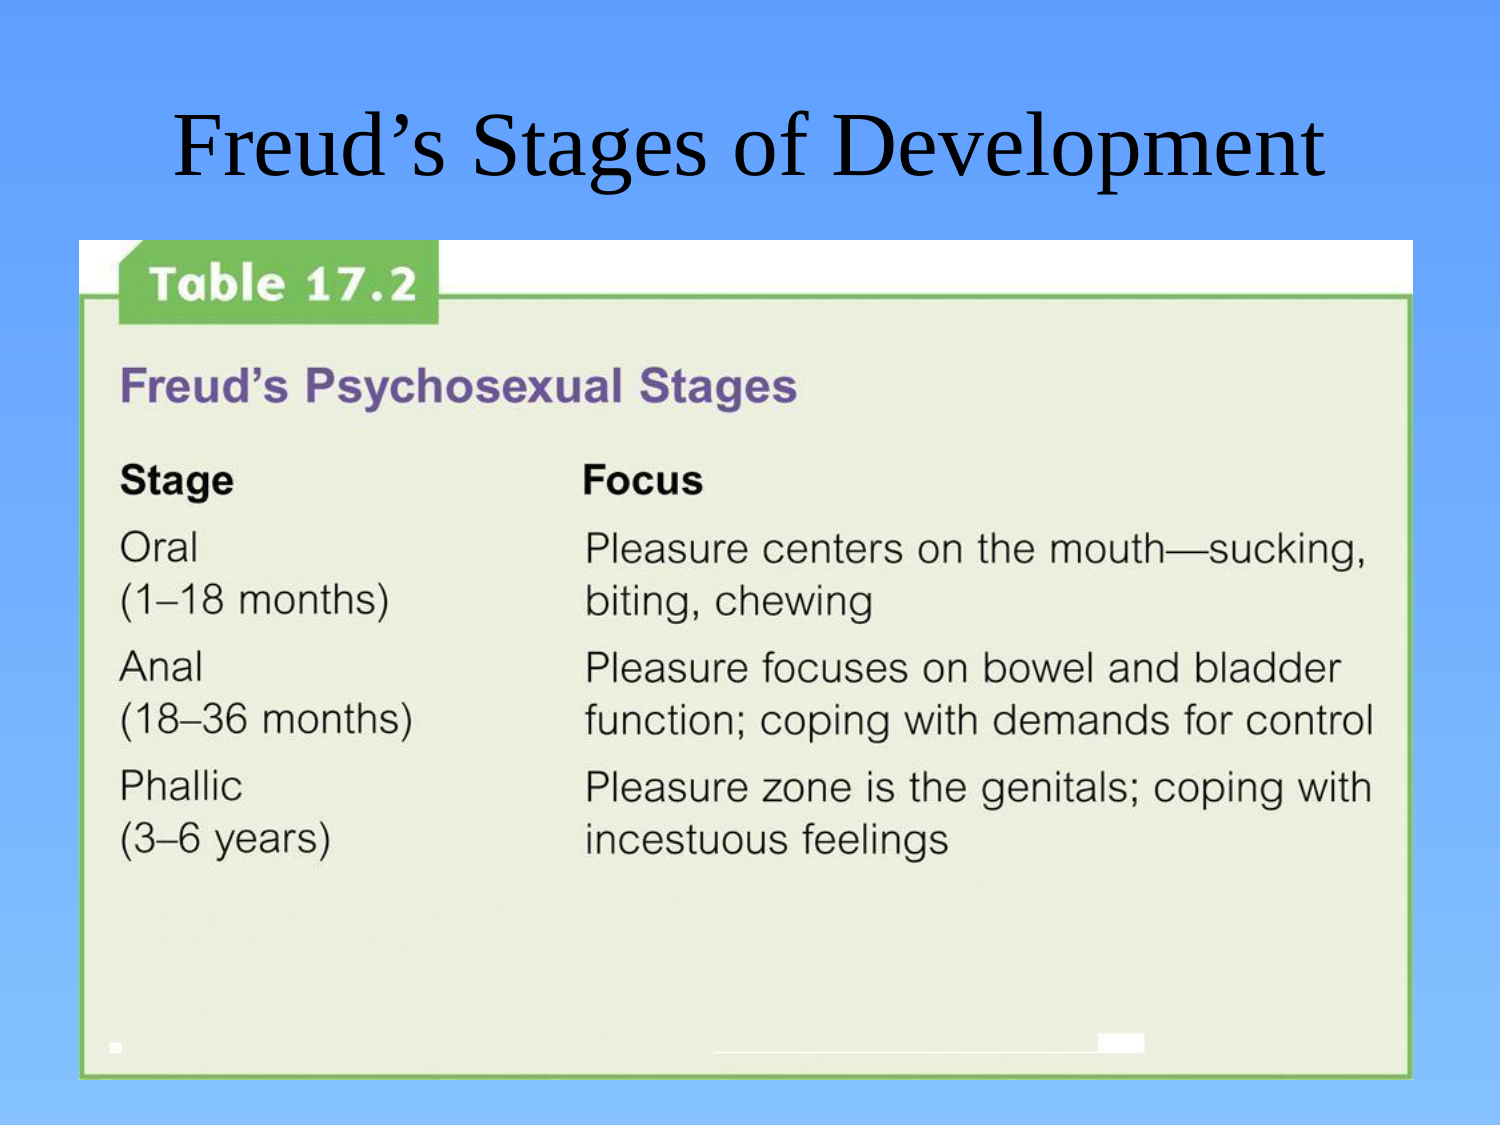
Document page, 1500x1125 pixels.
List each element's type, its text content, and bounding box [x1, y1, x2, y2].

title Freud’s Stages of Development [74, 44, 1426, 233]
picture [79, 240, 1413, 1081]
